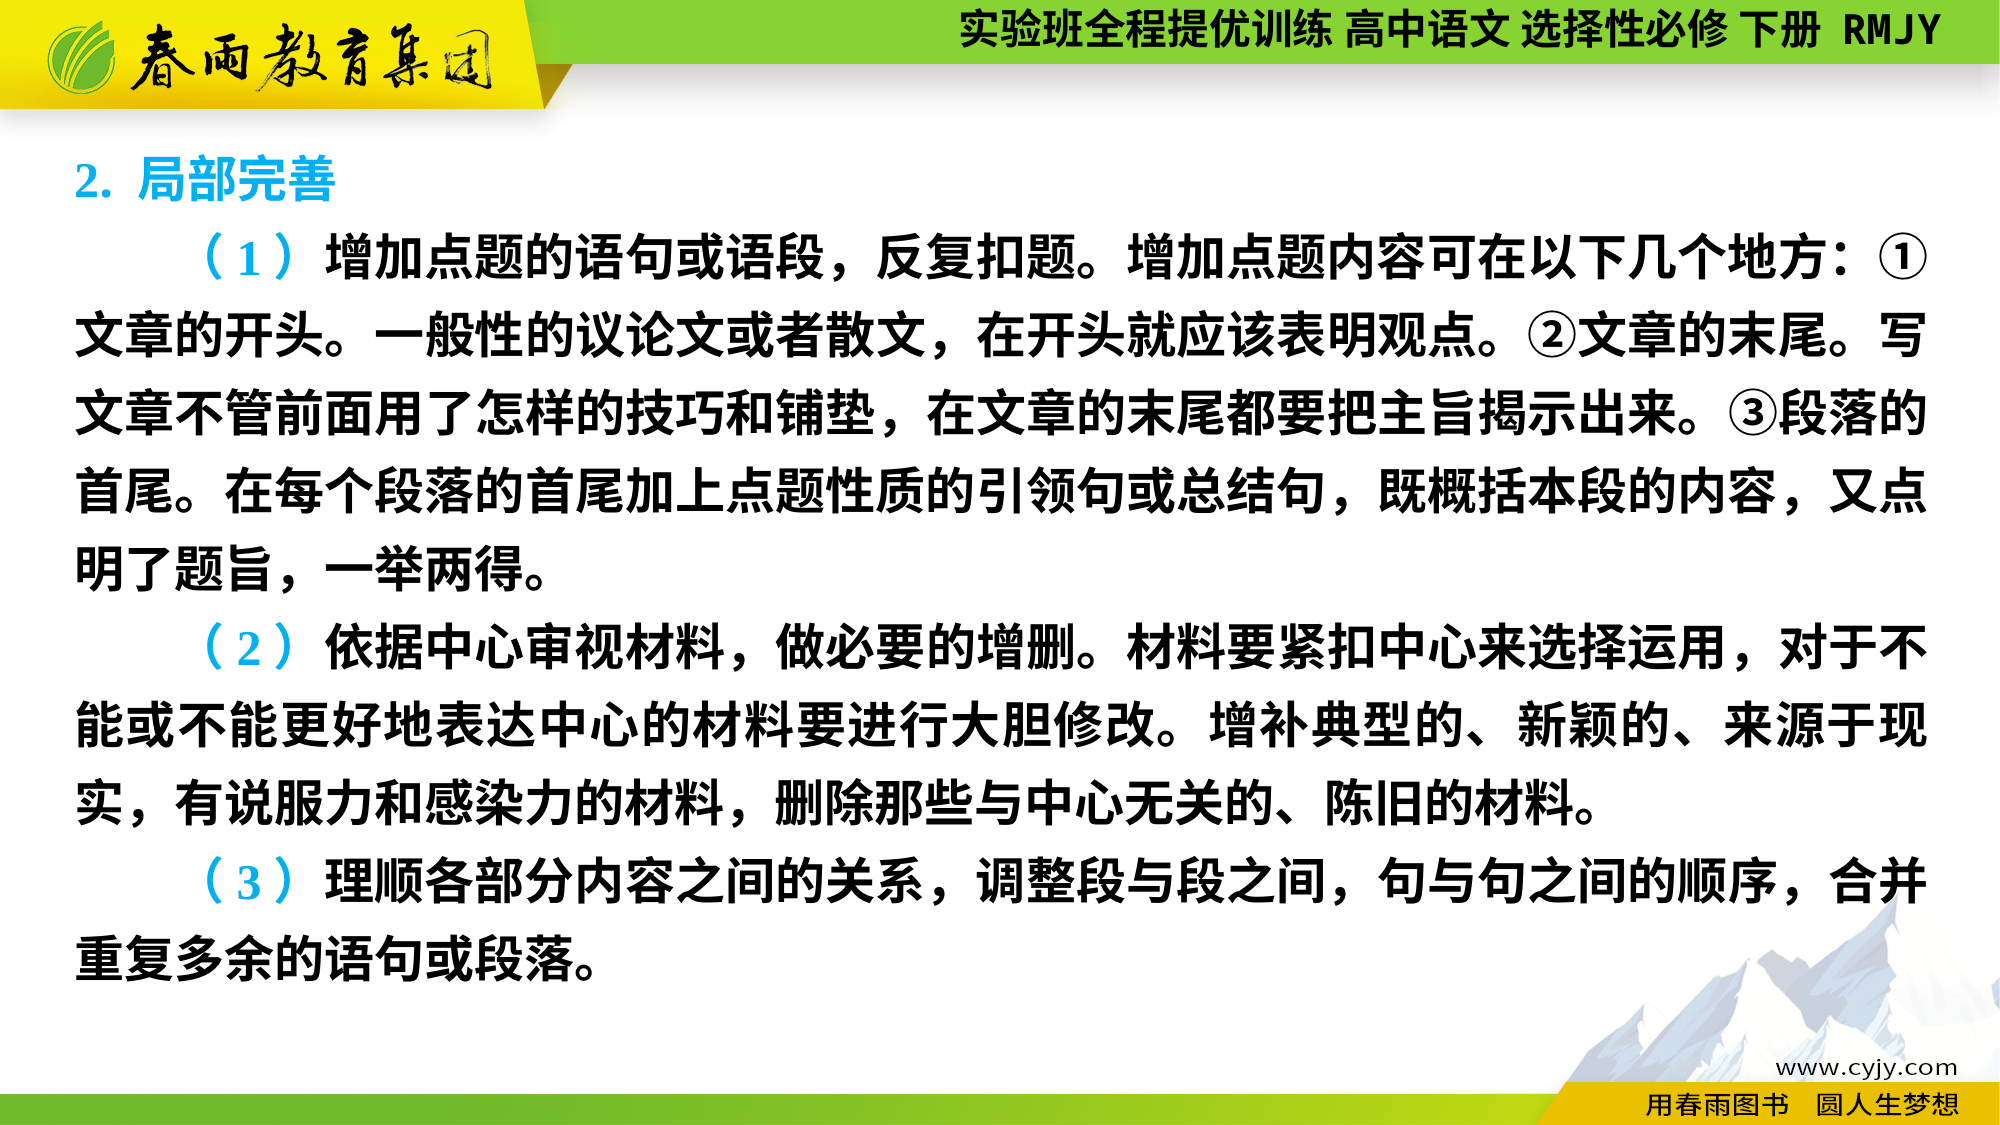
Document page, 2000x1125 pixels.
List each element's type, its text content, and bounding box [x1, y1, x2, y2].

list 2. 局部完善 （1）增加点题的语句或语段，反复扣题。增加点题内容可在以下几个地方：①文章的开头。一般性的议论文或者散文，在开头就应该表明观点。②文章的末尾。写文章不管前面用了怎样的技巧和铺垫，在文章的末尾都要把主旨揭示出来。③段落的首尾。在每个段落的首尾加上点题性质的引领句或总结句，既概括本段的内容，又点明了题旨，一举两得。 （2）依据中心审视材料，做必要的增删。材料要紧扣中心来选择运用，对于不能或不能更好地表达中心的材料要进行大胆修改。增补典型的、新颖的、来源于现实，有说服力和感染力的材料，删除那些与中心无关的、陈旧的材料。 （3）理顺各部分内容之间的关系，调整段与段之间，句与句之间的顺序，合并重复多余的语句或段落。 [59, 122, 1944, 996]
picture [0, 0, 2000, 1125]
